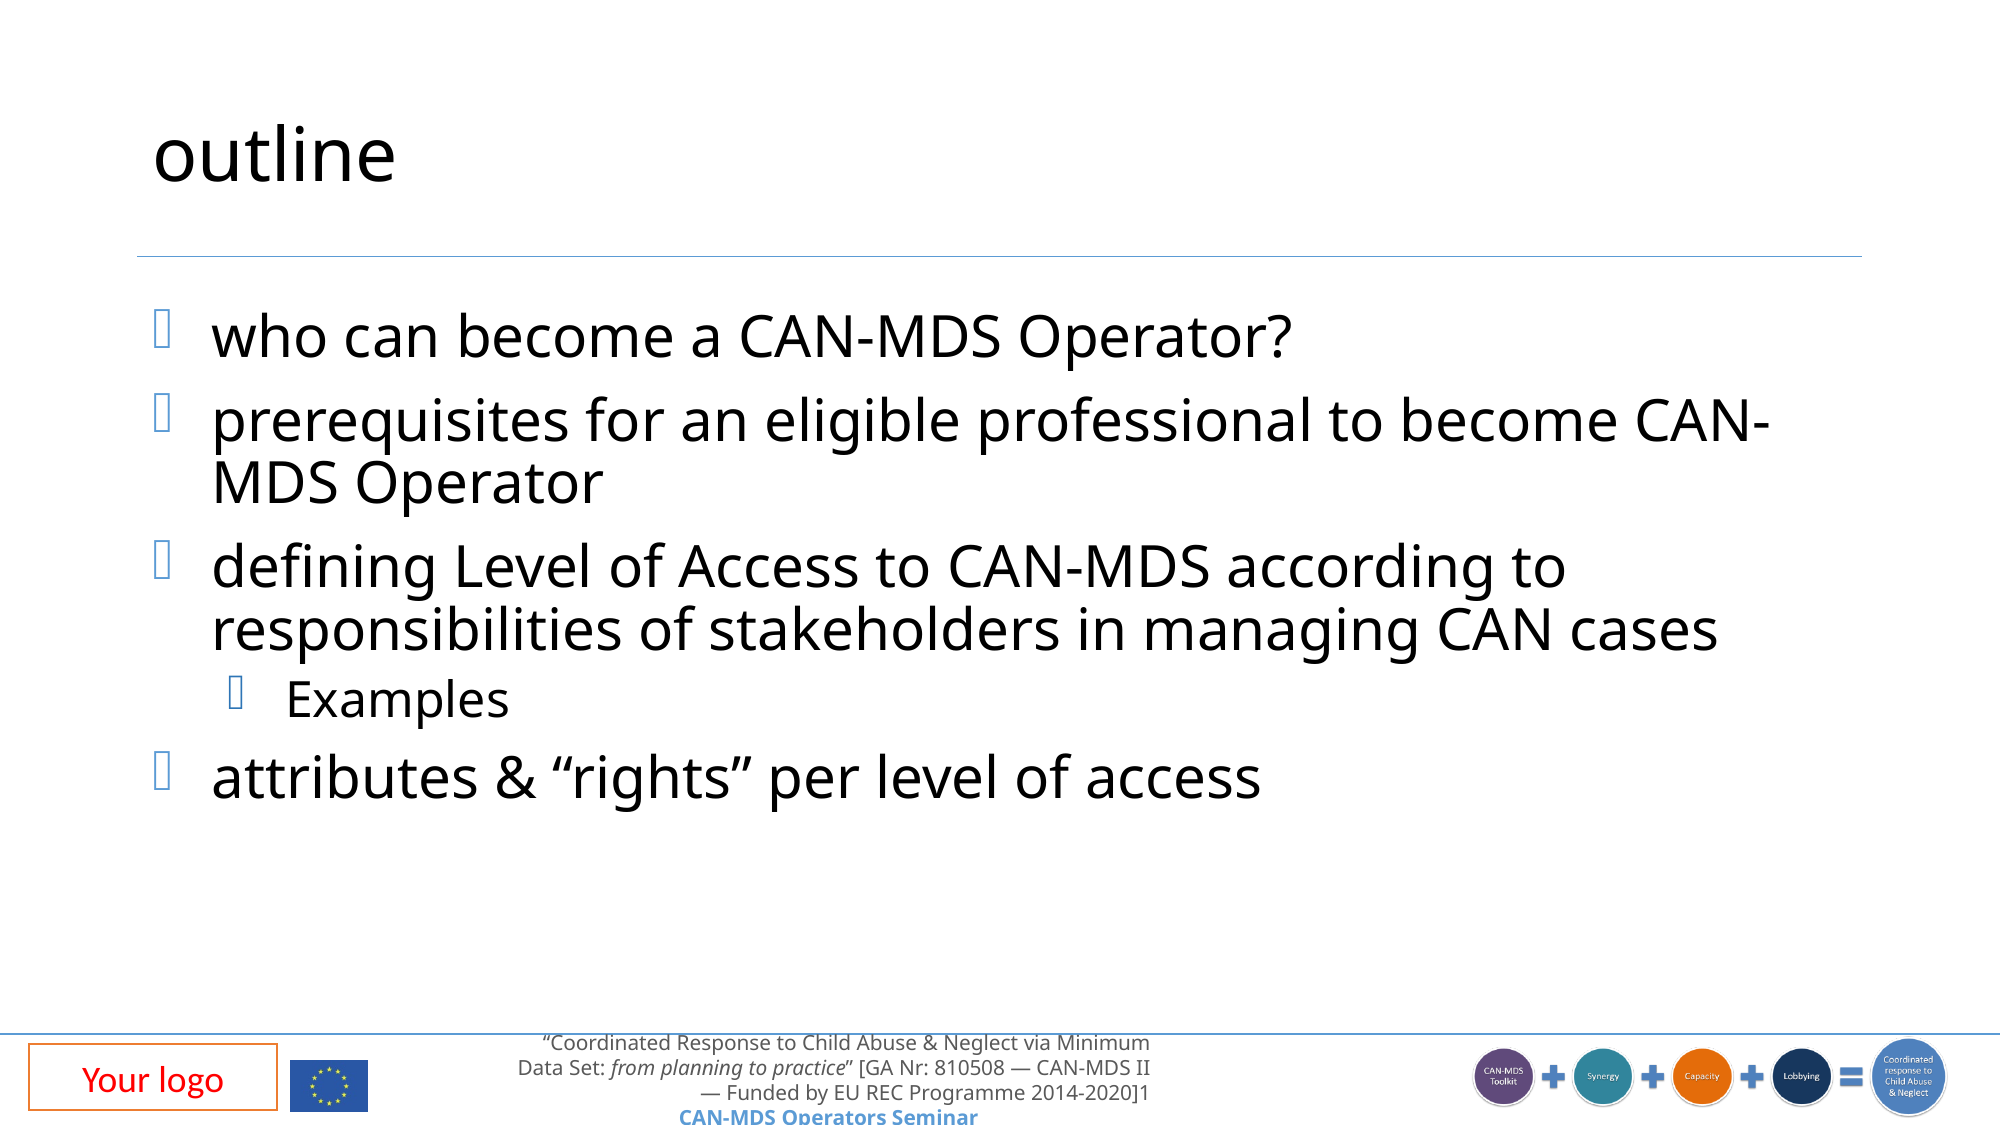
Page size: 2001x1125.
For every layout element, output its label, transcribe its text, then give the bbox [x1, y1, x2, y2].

picture [290, 1060, 368, 1112]
title outline [137, 59, 1863, 256]
list who can become a CAN-MDS Operator? prerequisites for an eligible professional to become CAN-MDS Operator defining Level of Access to CAN-MDS according to responsibilities of stakeholders in managing CAN cases Examples attributes & “rights” per level of access [137, 299, 1863, 1014]
picture [1470, 1035, 1949, 1119]
